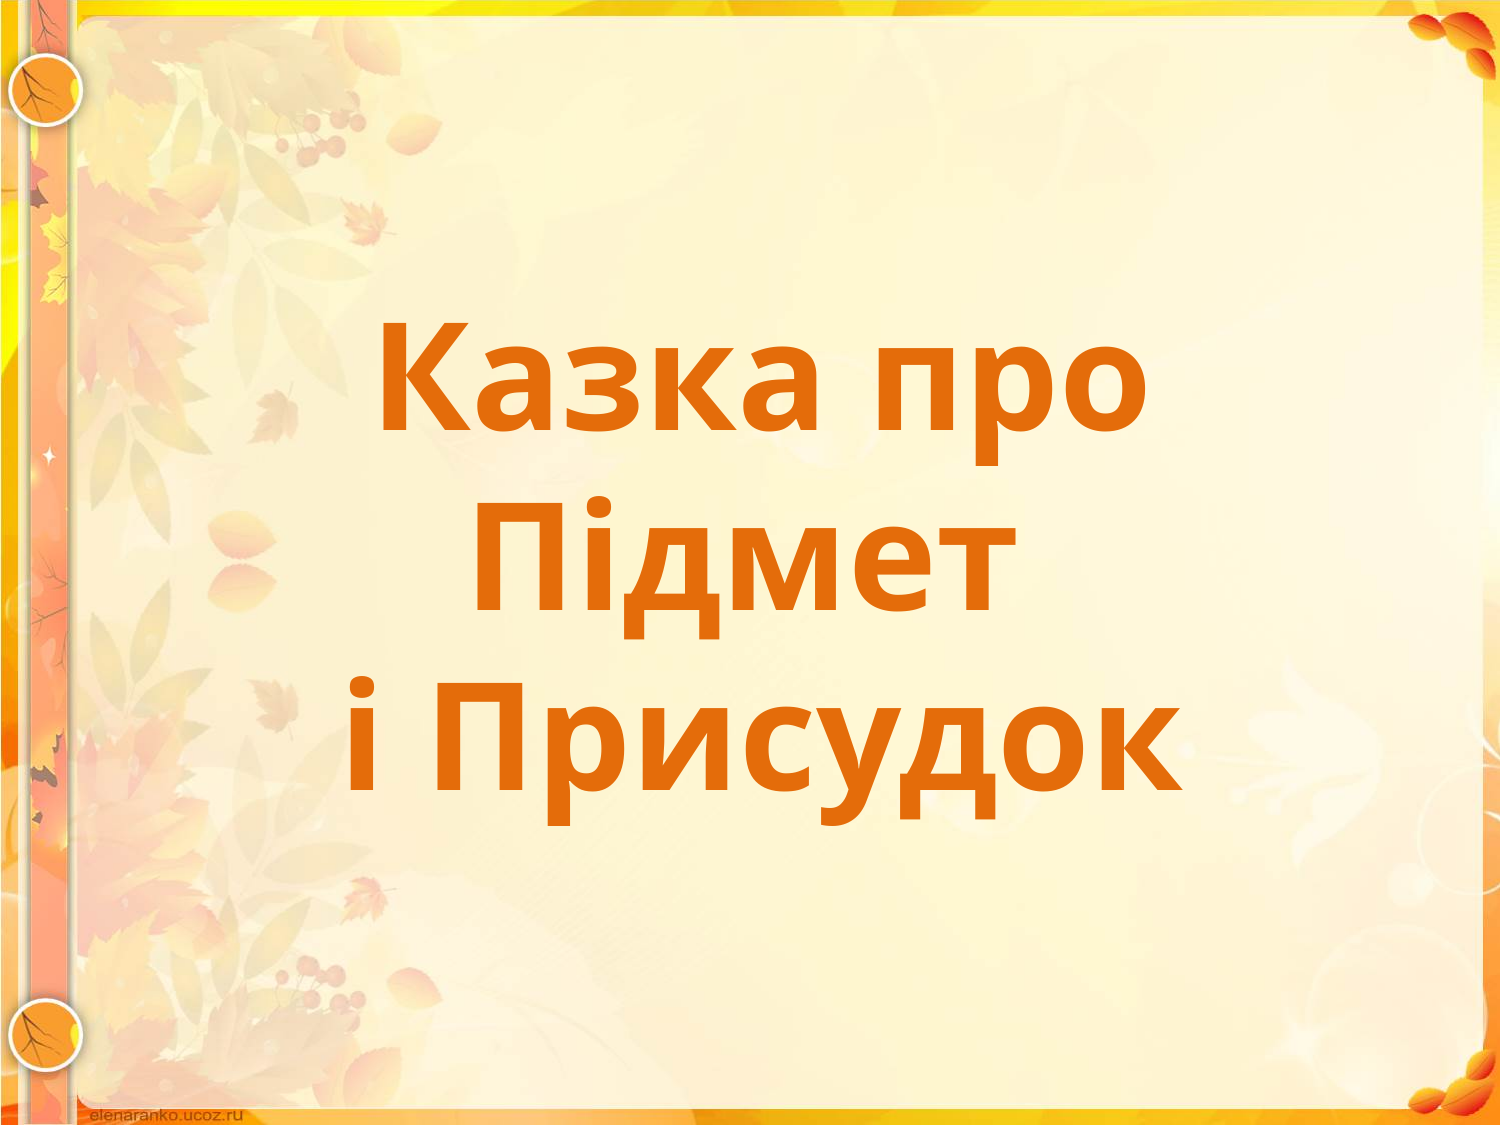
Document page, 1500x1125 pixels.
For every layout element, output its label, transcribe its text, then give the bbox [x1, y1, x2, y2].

picture [0, 0, 1500, 1125]
title Казка про Підмет і Присудок [88, 42, 1436, 1059]
